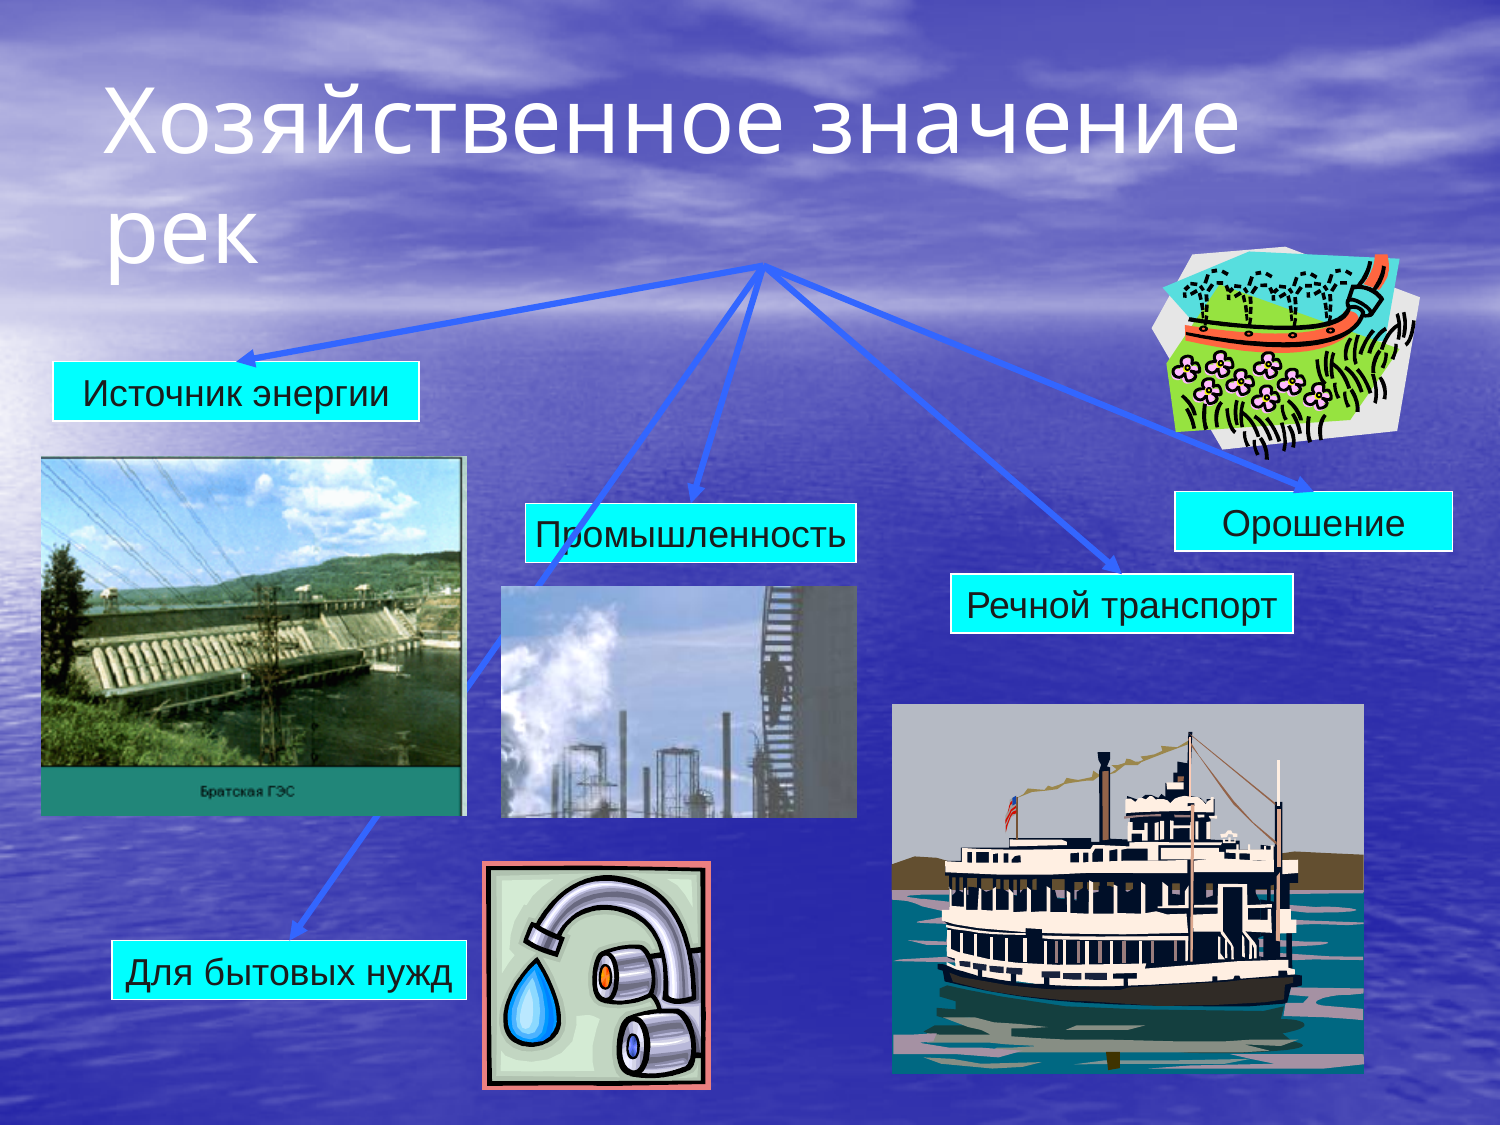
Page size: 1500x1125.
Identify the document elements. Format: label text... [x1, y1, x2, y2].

title Хозяйственное значение рек [88, 77, 1439, 266]
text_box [1124, 265, 1315, 492]
picture [929, 1058, 1033, 1068]
picture [1151, 243, 1424, 464]
picture [891, 703, 1365, 1019]
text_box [235, 265, 688, 362]
picture [478, 857, 715, 1094]
picture [894, 986, 1365, 1069]
text_box Для бытовых нужд [112, 940, 467, 1000]
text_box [288, 370, 764, 941]
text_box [763, 265, 1123, 575]
picture [40, 455, 467, 816]
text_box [690, 265, 760, 504]
text_box Речной транспорт [950, 574, 1294, 634]
text_box Источник энергии [53, 361, 283, 421]
picture [501, 585, 857, 819]
text_box Орошение [1175, 491, 1453, 551]
